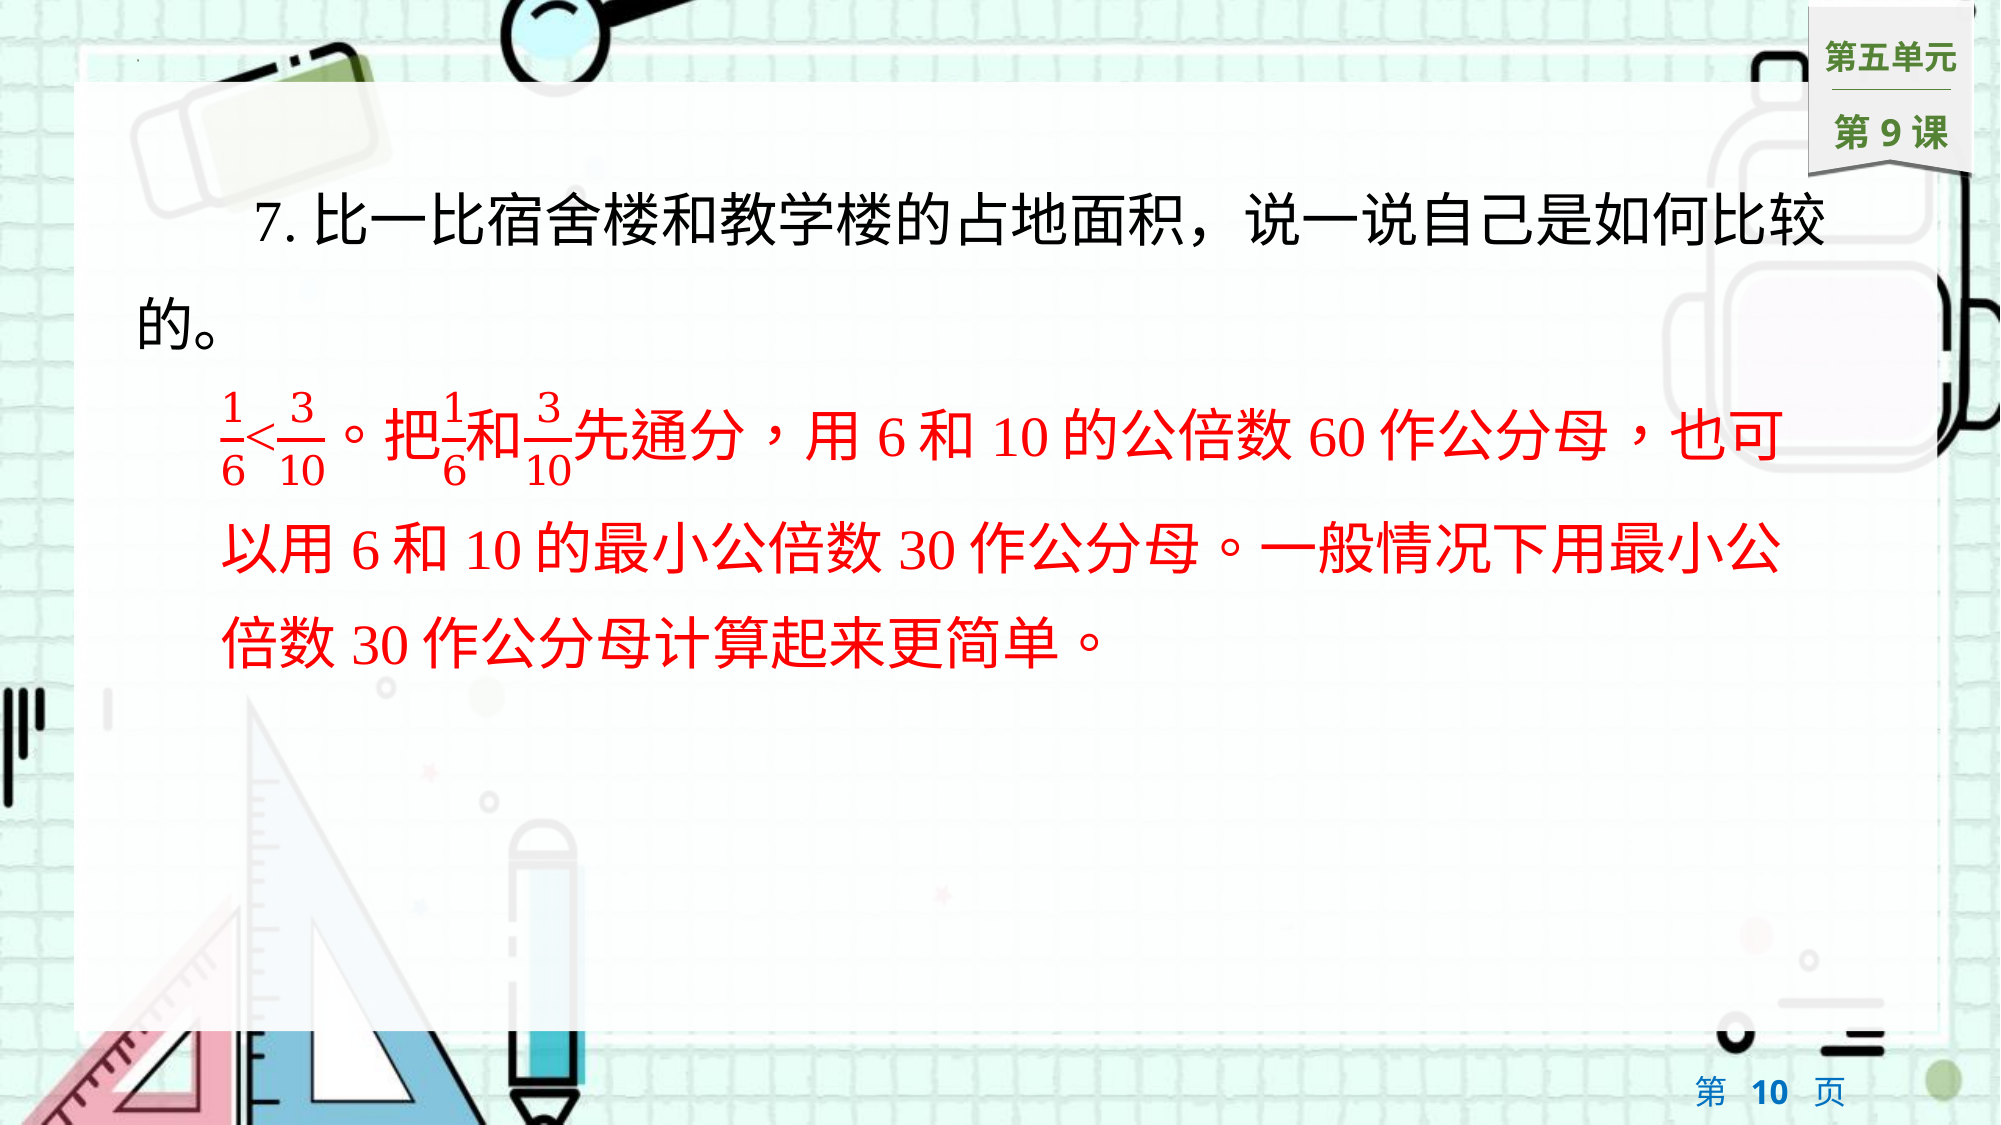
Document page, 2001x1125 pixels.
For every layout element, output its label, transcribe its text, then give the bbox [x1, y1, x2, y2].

list 7.比一比宿舍楼和教学楼的占地面积，说一说自己是如何比较的。 [121, 140, 1844, 1043]
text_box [220, 373, 1821, 693]
picture [0, 0, 2000, 1125]
picture [1938, 168, 1971, 176]
